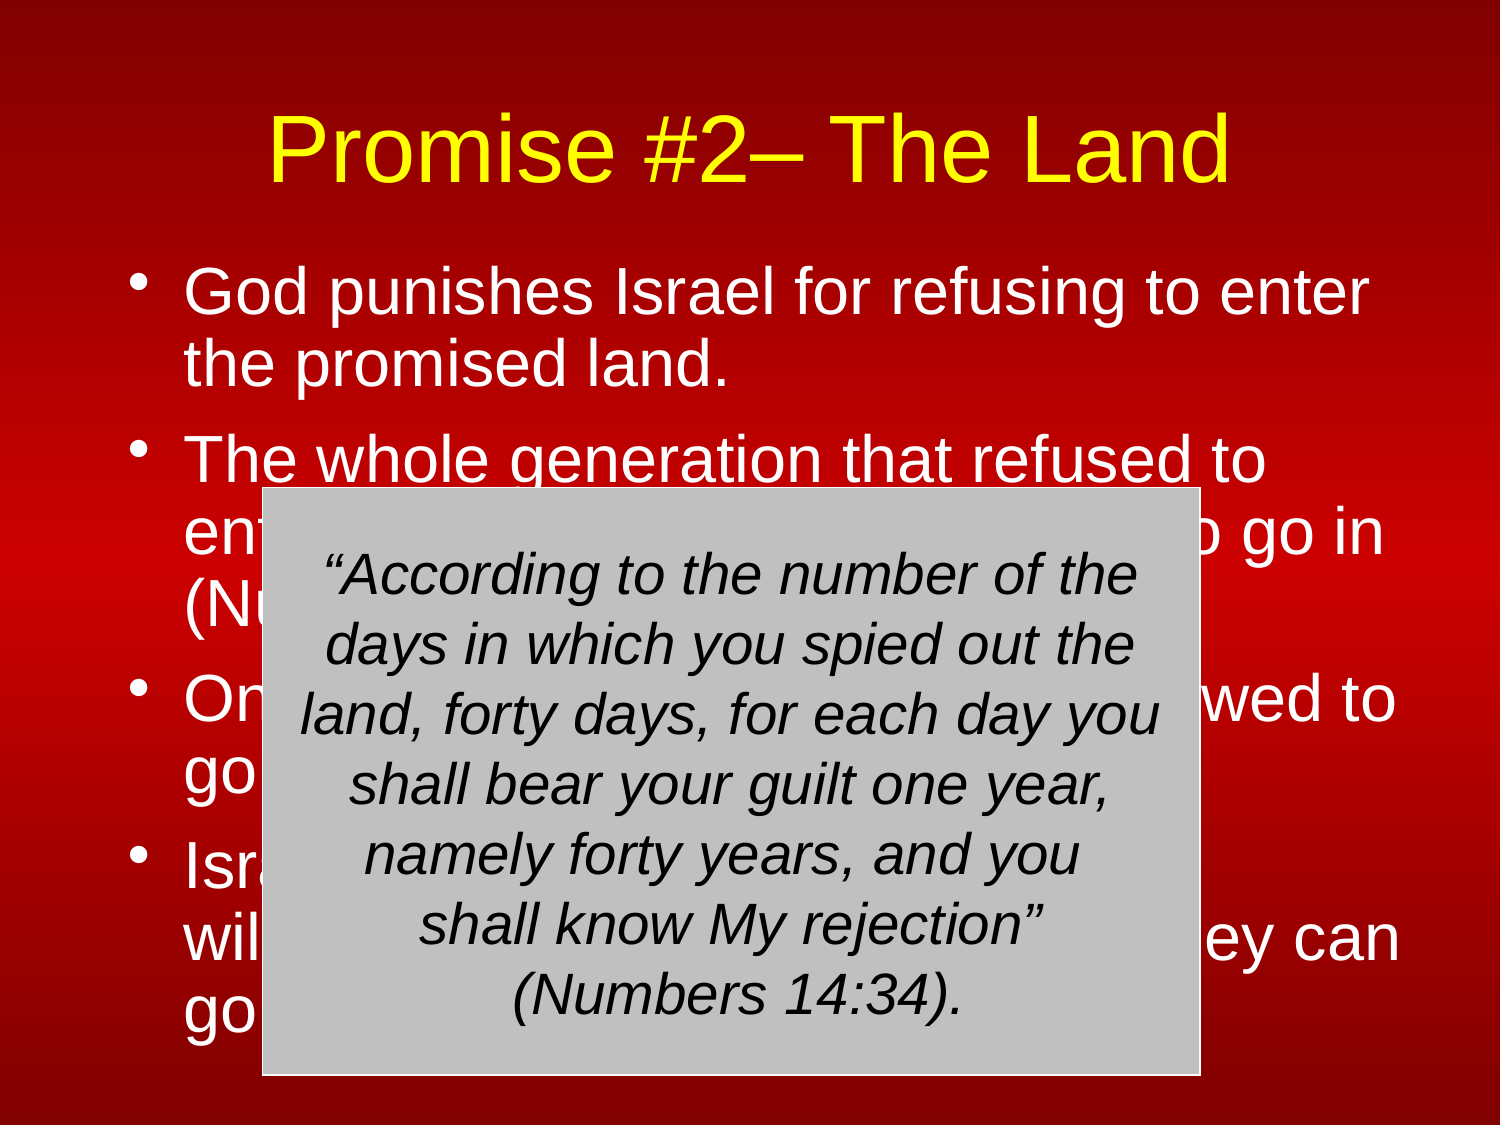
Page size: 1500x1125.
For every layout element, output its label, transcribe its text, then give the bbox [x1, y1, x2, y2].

title Promise #2– The Land [37, 50, 1463, 238]
text_box [125, 899, 262, 1038]
list God punishes Israel for refusing to enter the promised land. The whole generation that refused to enter the land will not be allowed to go in (Numbers 14:22-23). Only Joshua and Caleb will be allowed to go into the land (Numbers 14:30). Israel will have to wander in the wilderness for forty years before they can go into the promised land. [112, 249, 1438, 1100]
text_box [1200, 899, 1425, 1038]
text_box “According to the number of the days in which you spied out the land, forty days, for each day you shall bear your guilt one year, namely forty years, and you shall know My rejection” (Numbers 14:34). [262, 487, 1200, 1075]
